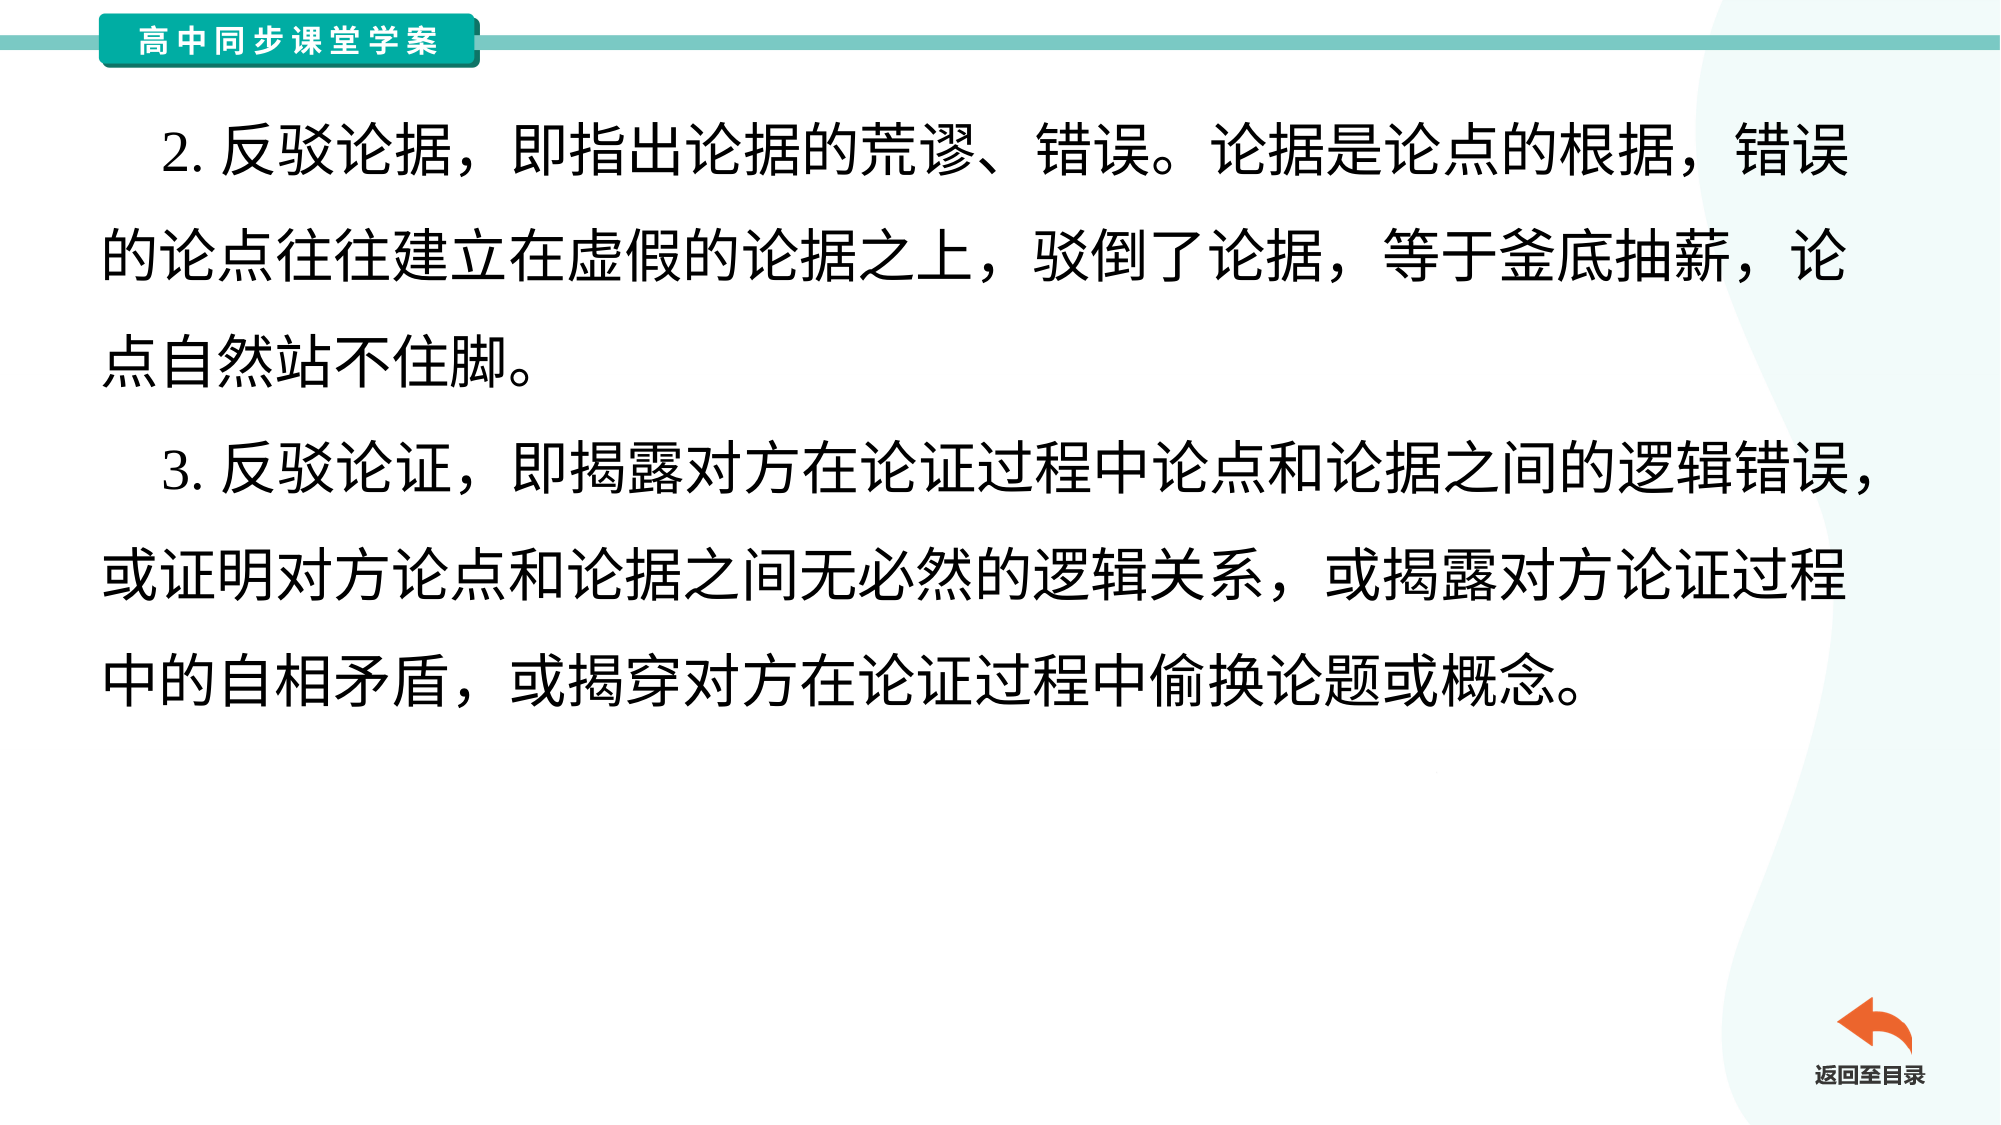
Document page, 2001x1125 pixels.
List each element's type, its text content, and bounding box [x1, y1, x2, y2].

picture [0, 0, 2000, 1125]
text_box 2.反驳论据，即指出论据的荒谬、错误。论据是论点的根据，错误 的论点往往建立在虚假的论据之上，驳倒了论据，等于釜底抽薪，论 点自然站不住脚。 3.反驳论证，即揭露对方在论证过程中论点和论据之间的逻辑错误， 或证明对方论点和论据之间无必然的逻辑关系，或揭露对方论证过程 中的自相矛盾，或揭穿对方在论证过程中偷换论题或概念。 [100, 76, 1899, 715]
